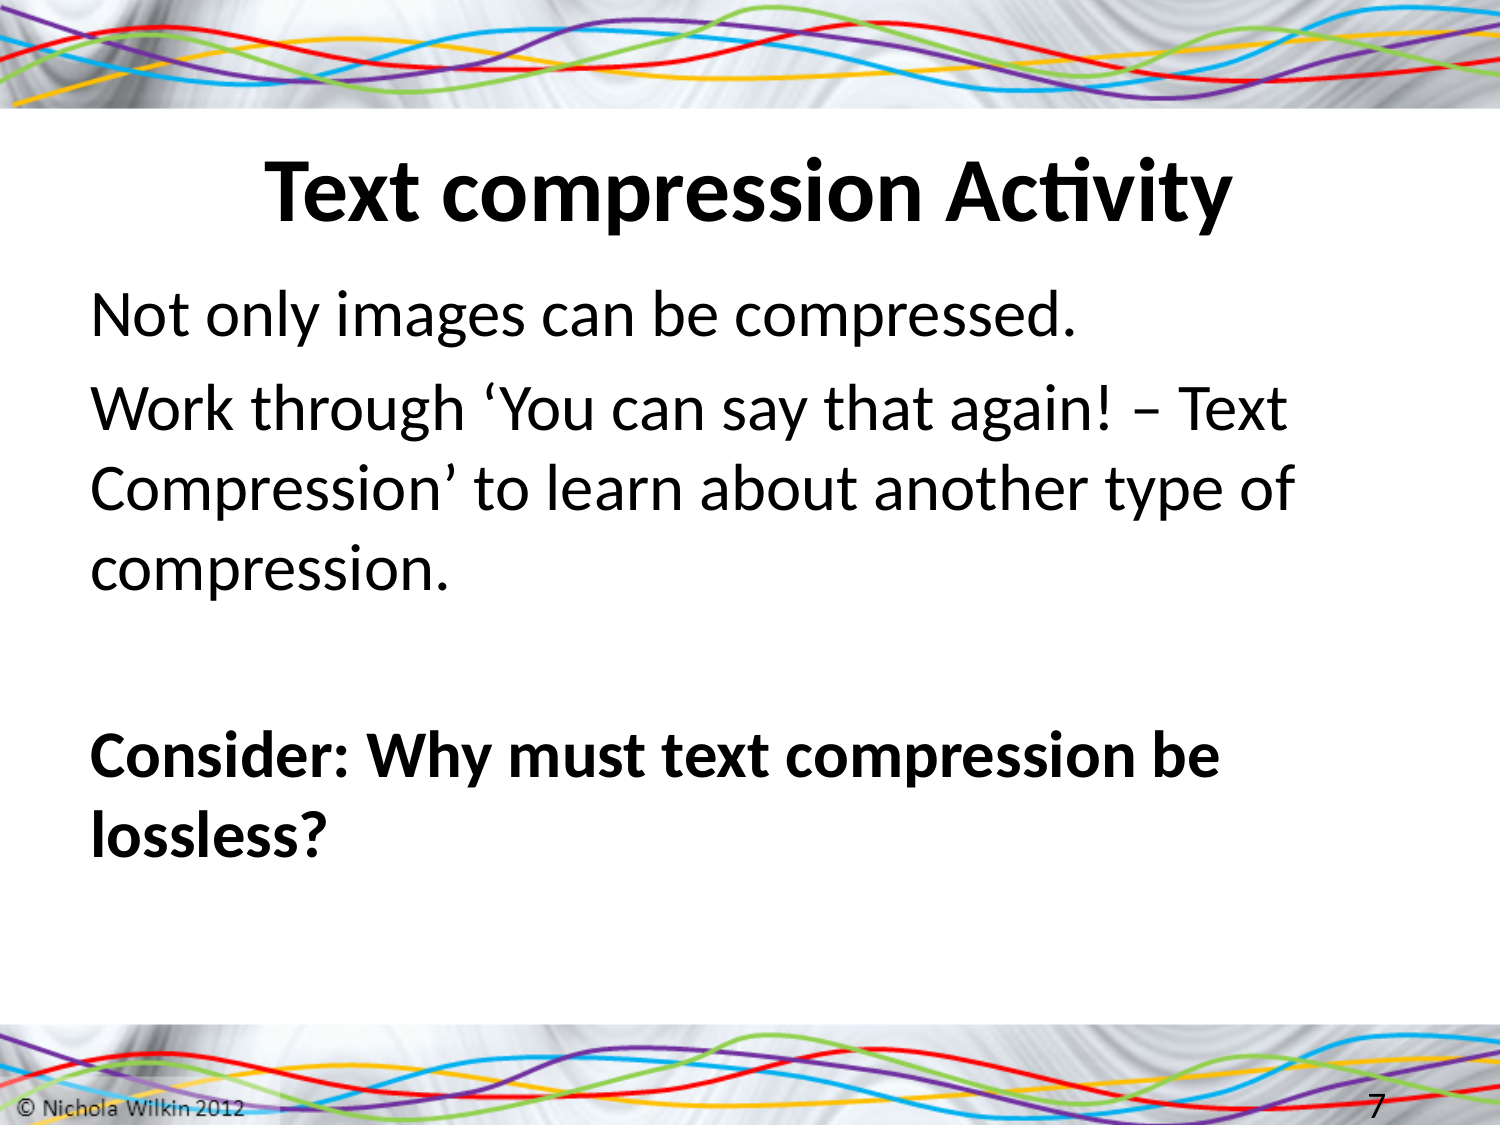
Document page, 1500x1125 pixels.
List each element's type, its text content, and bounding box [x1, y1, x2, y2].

slide_number 7 [1352, 1074, 1465, 1125]
title Text compression Activity [75, 113, 1425, 256]
picture [0, 0, 1500, 1125]
list Not only images can be compressed. Work through ‘You can say that again! – Text Compression’ to learn about another type of compression. Consider: Why must text compression be lossless? [75, 262, 1425, 1005]
